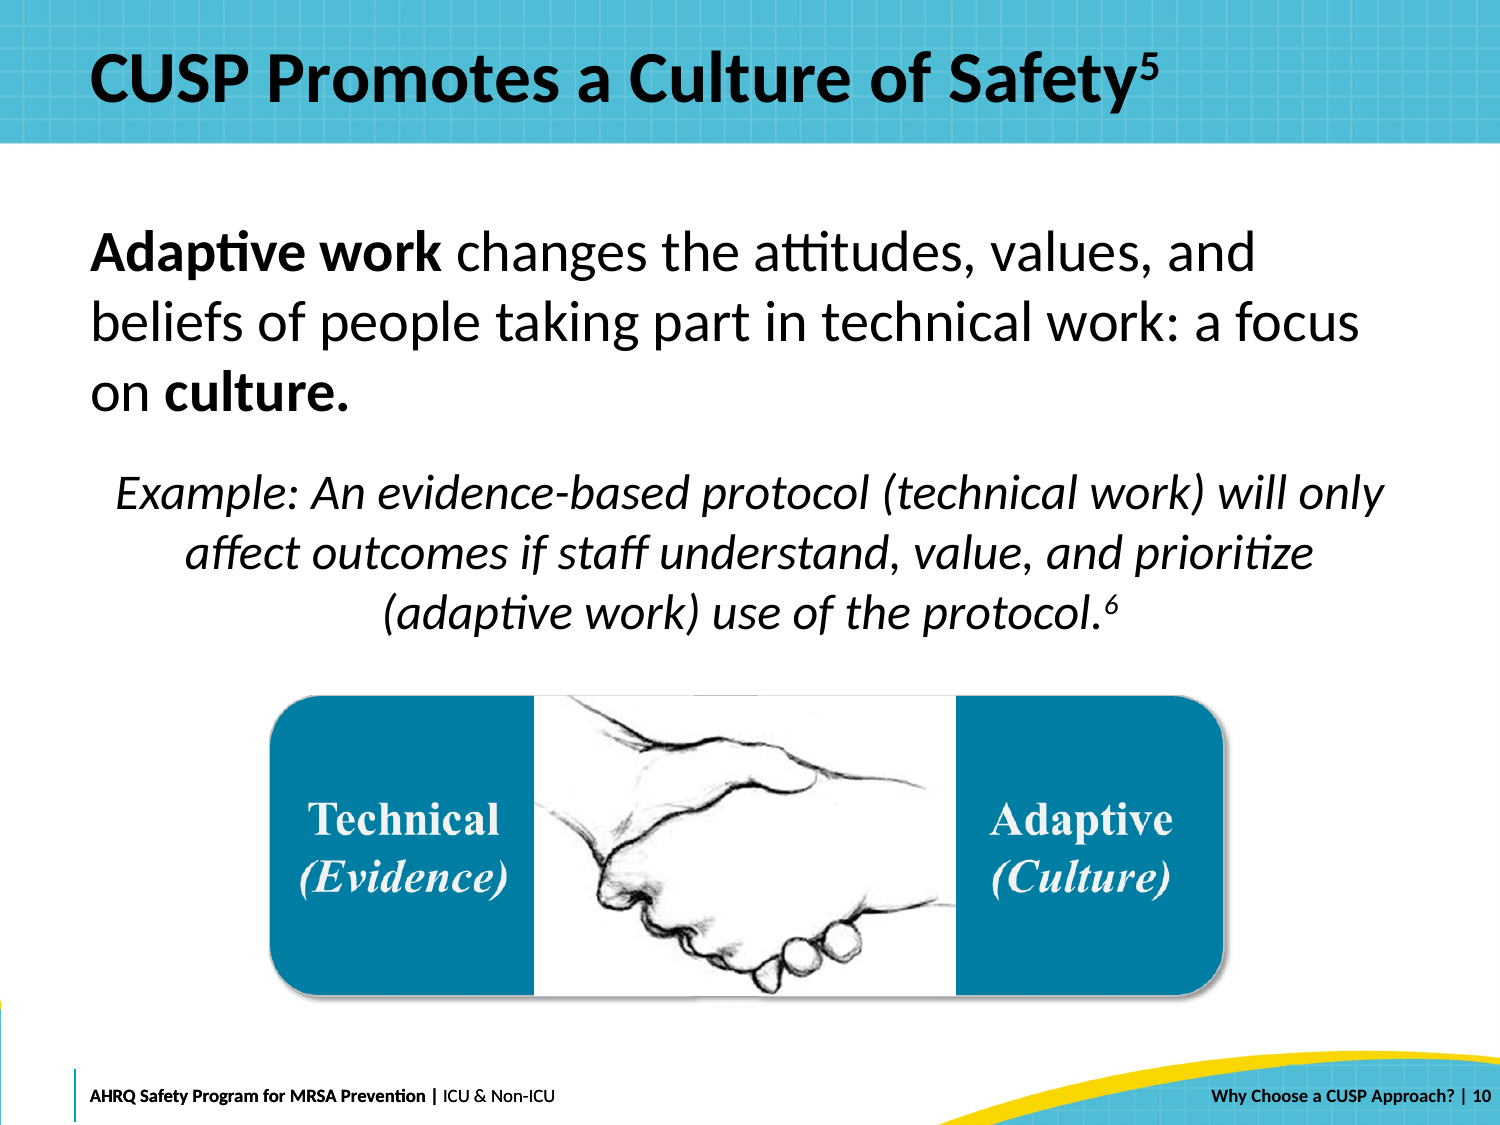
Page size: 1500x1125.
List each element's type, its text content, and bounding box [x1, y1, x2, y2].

title CUSP Promotes a Culture of Safety5 [75, 0, 1425, 150]
slide_number | 10 [1455, 1065, 1500, 1125]
list Adaptive work changes the attitudes, values, and beliefs of people taking part in technical work: a focus on culture. Example: An evidence-based protocol (technical work) will only affect outcomes if staff understand, value, and prioritize (adaptive work) use of the protocol.6 [75, 206, 1425, 705]
picture [0, 0, 1500, 1125]
